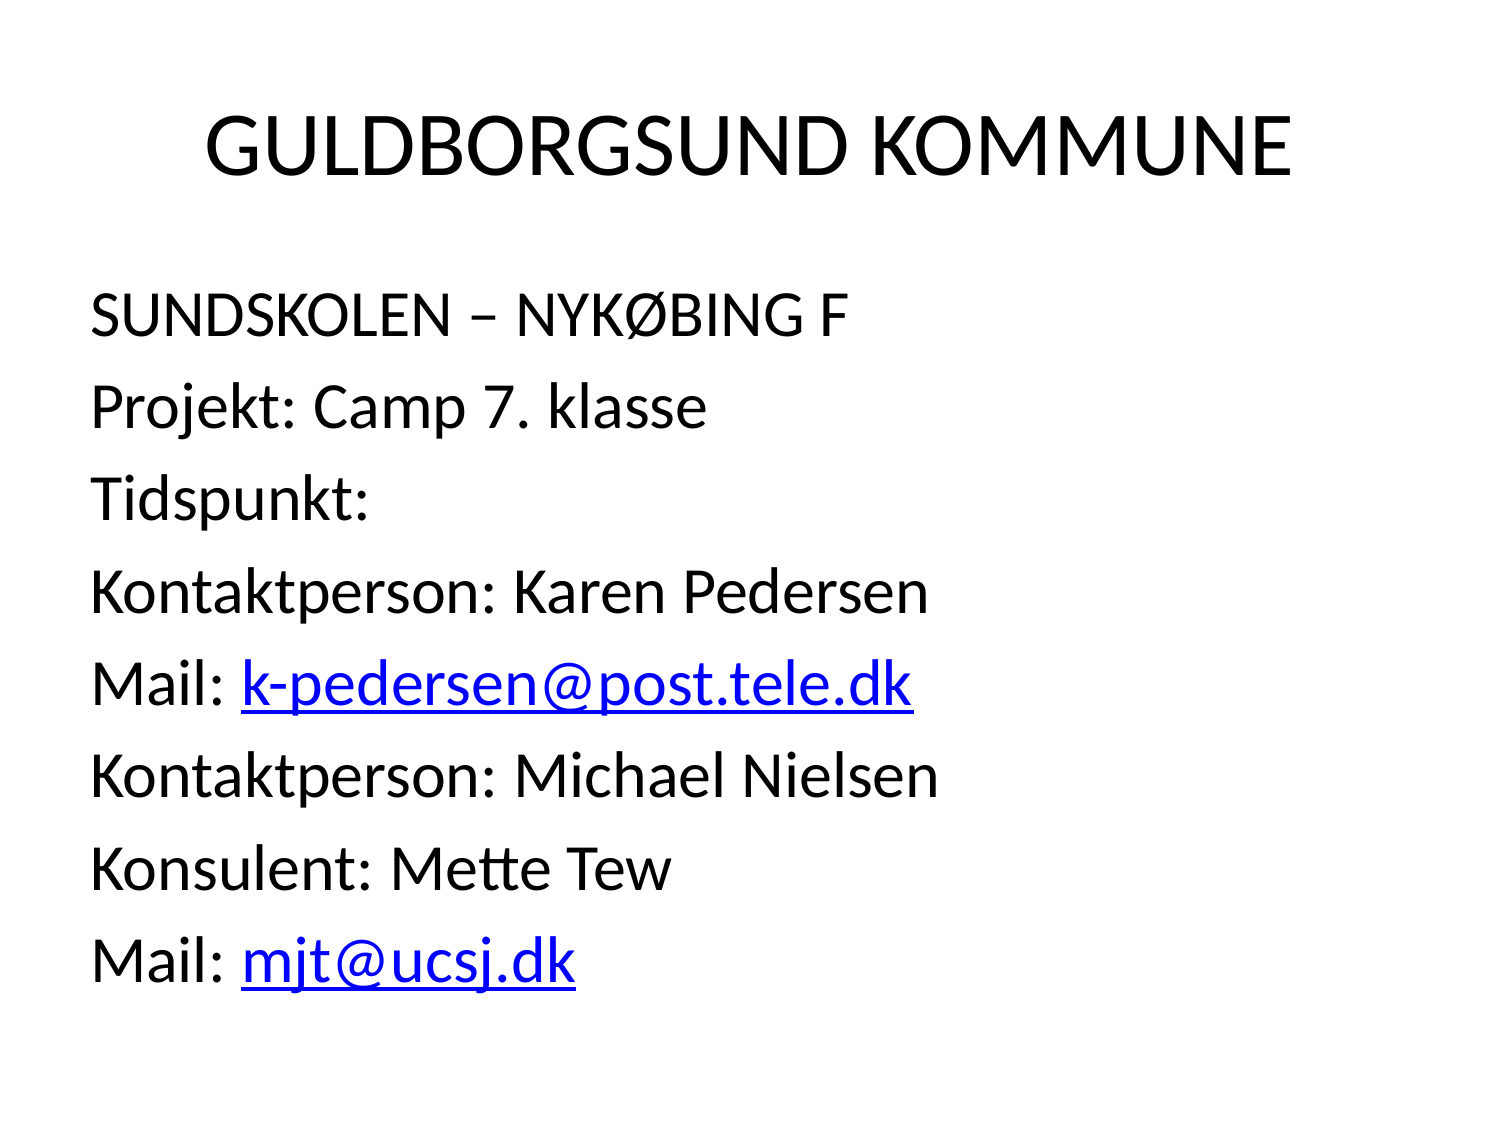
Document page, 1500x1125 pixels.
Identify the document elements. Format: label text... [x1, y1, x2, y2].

title GULDBORGSUND KOMMUNE [75, 45, 1425, 233]
list SUNDSKOLEN – NYKØBING F Projekt: Camp 7. klasse Tidspunkt: Kontaktperson: Karen Pedersen Mail: k-pedersen@post.tele.dk Kontaktperson: Michael Nielsen Konsulent: Mette Tew Mail: mjt@ucsj.dk [75, 262, 1425, 1005]
